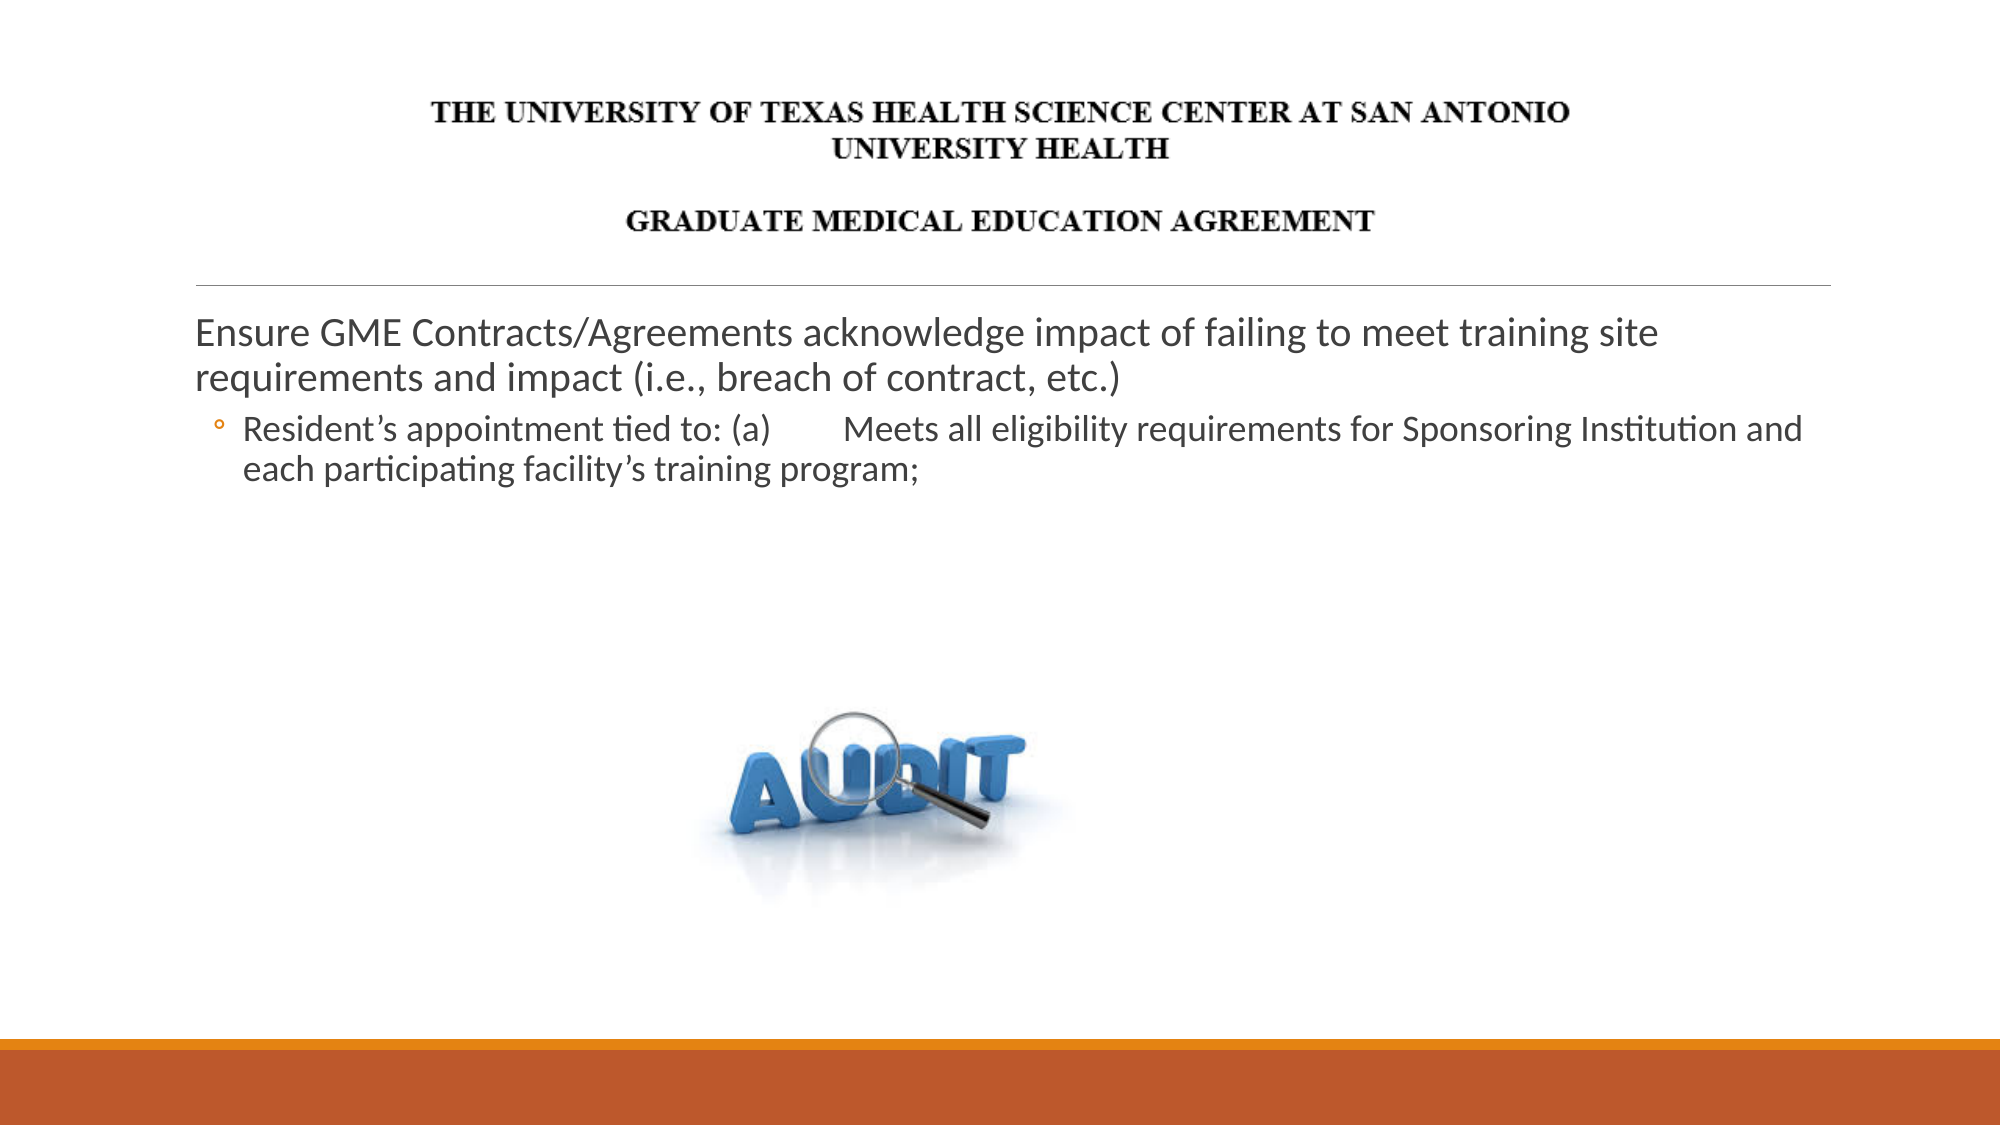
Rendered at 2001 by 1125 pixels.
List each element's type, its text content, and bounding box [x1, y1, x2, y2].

picture [396, 58, 1604, 266]
list Ensure GME Contracts/Agreements acknowledge impact of failing to meet training site requirements and impact (i.e., breach of contract, etc.) Resident’s appointment tied to: (a) Meets all eligibility requirements for Sponsoring Institution and each participating facility’s training program; [180, 302, 1830, 963]
picture [649, 632, 1087, 915]
